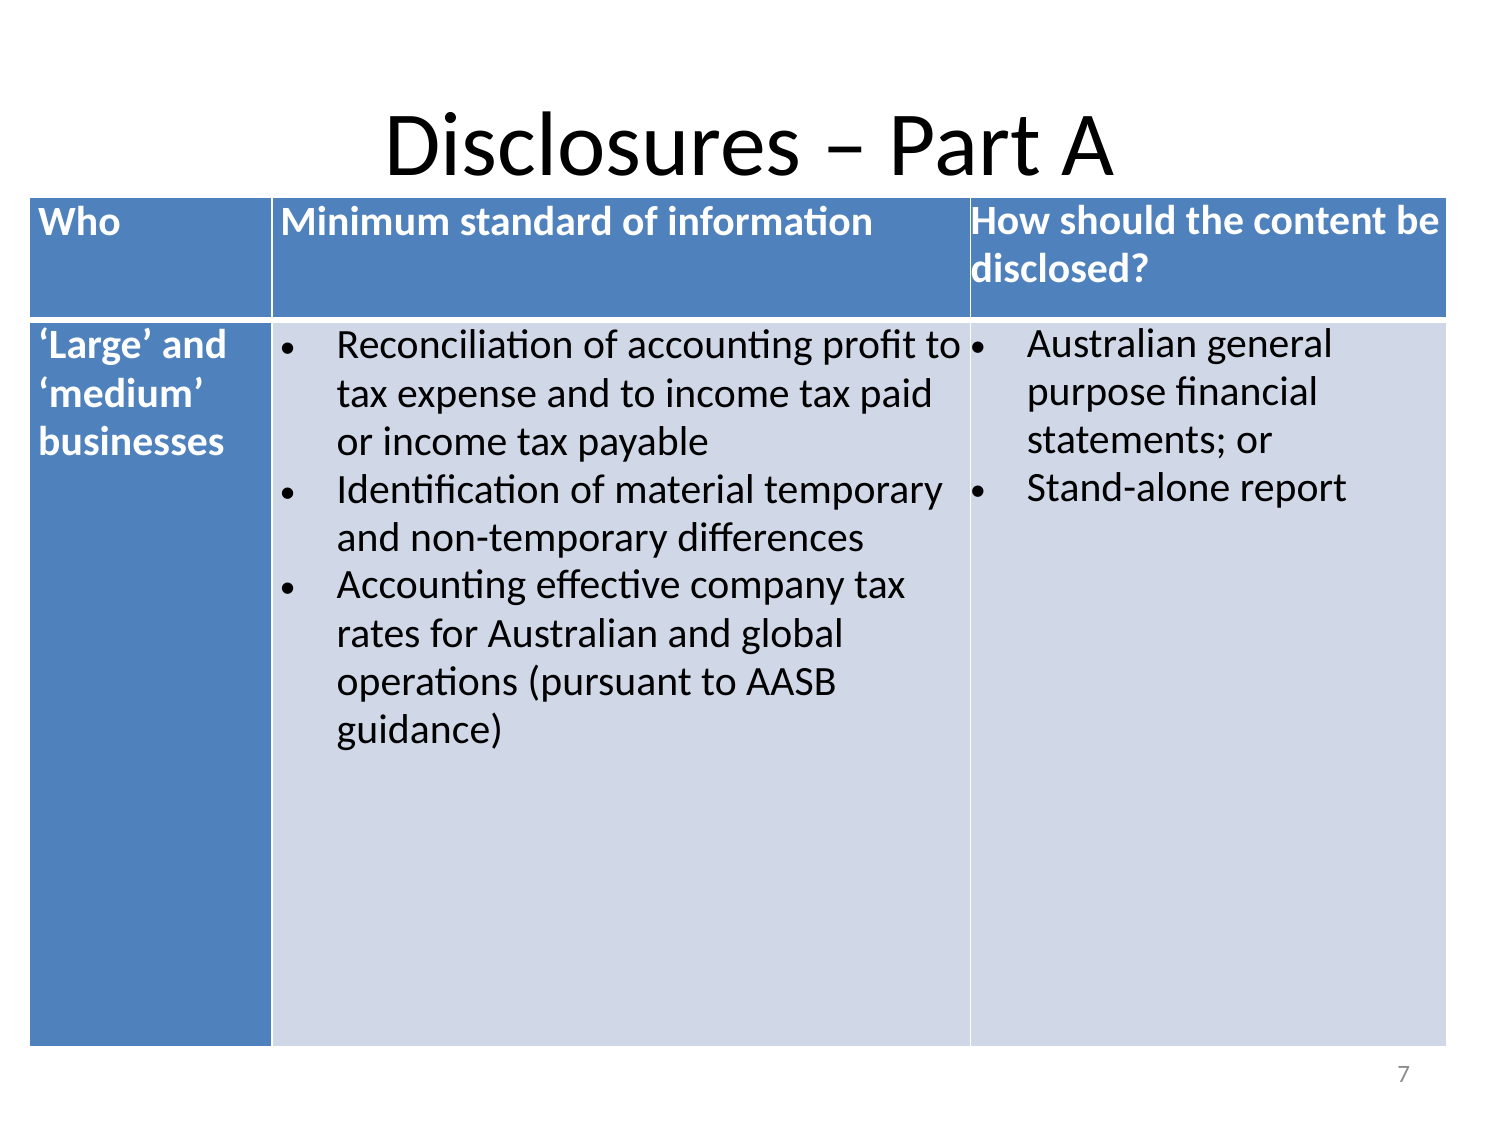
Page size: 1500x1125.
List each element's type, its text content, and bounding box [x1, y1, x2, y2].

title Disclosures – Part A [75, 45, 1425, 196]
table_header How should the content be disclosed? [971, 198, 1446, 317]
table_cell Reconciliation of accounting profit to tax expense and to income tax paid or income tax payable Identification of material temporary and non-temporary differences Accounting effective company tax rates for Australian and global operations (pursuant to AASB guidance) [273, 323, 970, 1046]
slide_number 7 [1074, 1042, 1425, 1103]
table_cell Australian general purpose financial statements; or Stand-alone report [971, 323, 1446, 1046]
table_cell ‘Large’ and ‘medium’ businesses [30, 323, 271, 1046]
table_header Minimum standard of information [273, 198, 970, 317]
table_header Who [30, 198, 271, 317]
